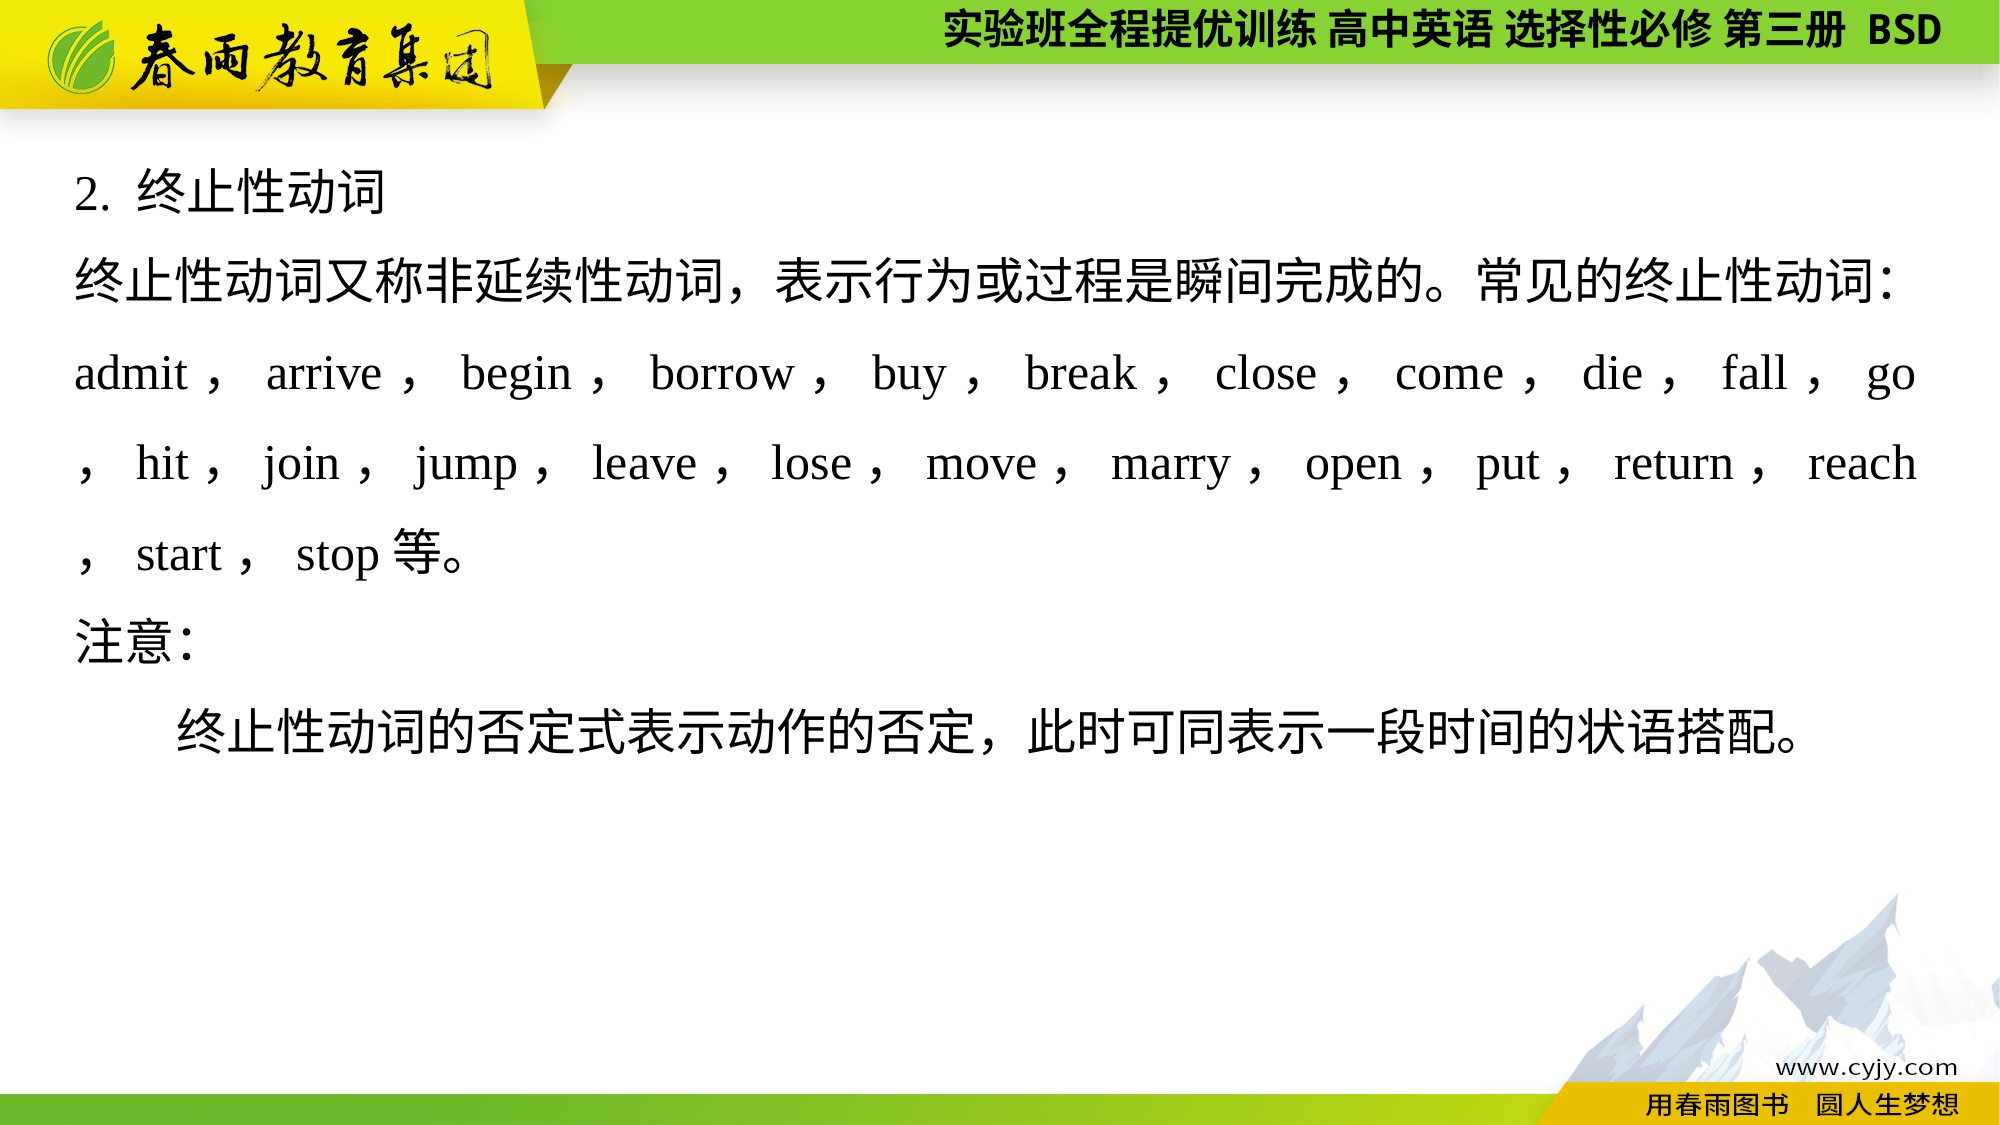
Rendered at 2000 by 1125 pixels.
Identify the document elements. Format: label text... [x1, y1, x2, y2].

list 2. 终止性动词 终止性动词又称非延续性动词，表示行为或过程是瞬间完成的。常见的终止性动词：admit，arrive，begin，borrow，buy，break，close，come，die，fall，go，hit，join，jump，leave，lose，move，marry，open，put，return，reach，start，stop等。 注意： 终止性动词的否定式表示动作的否定，此时可同表示一段时间的状语搭配。 [59, 122, 1944, 683]
picture [0, 0, 2000, 1125]
